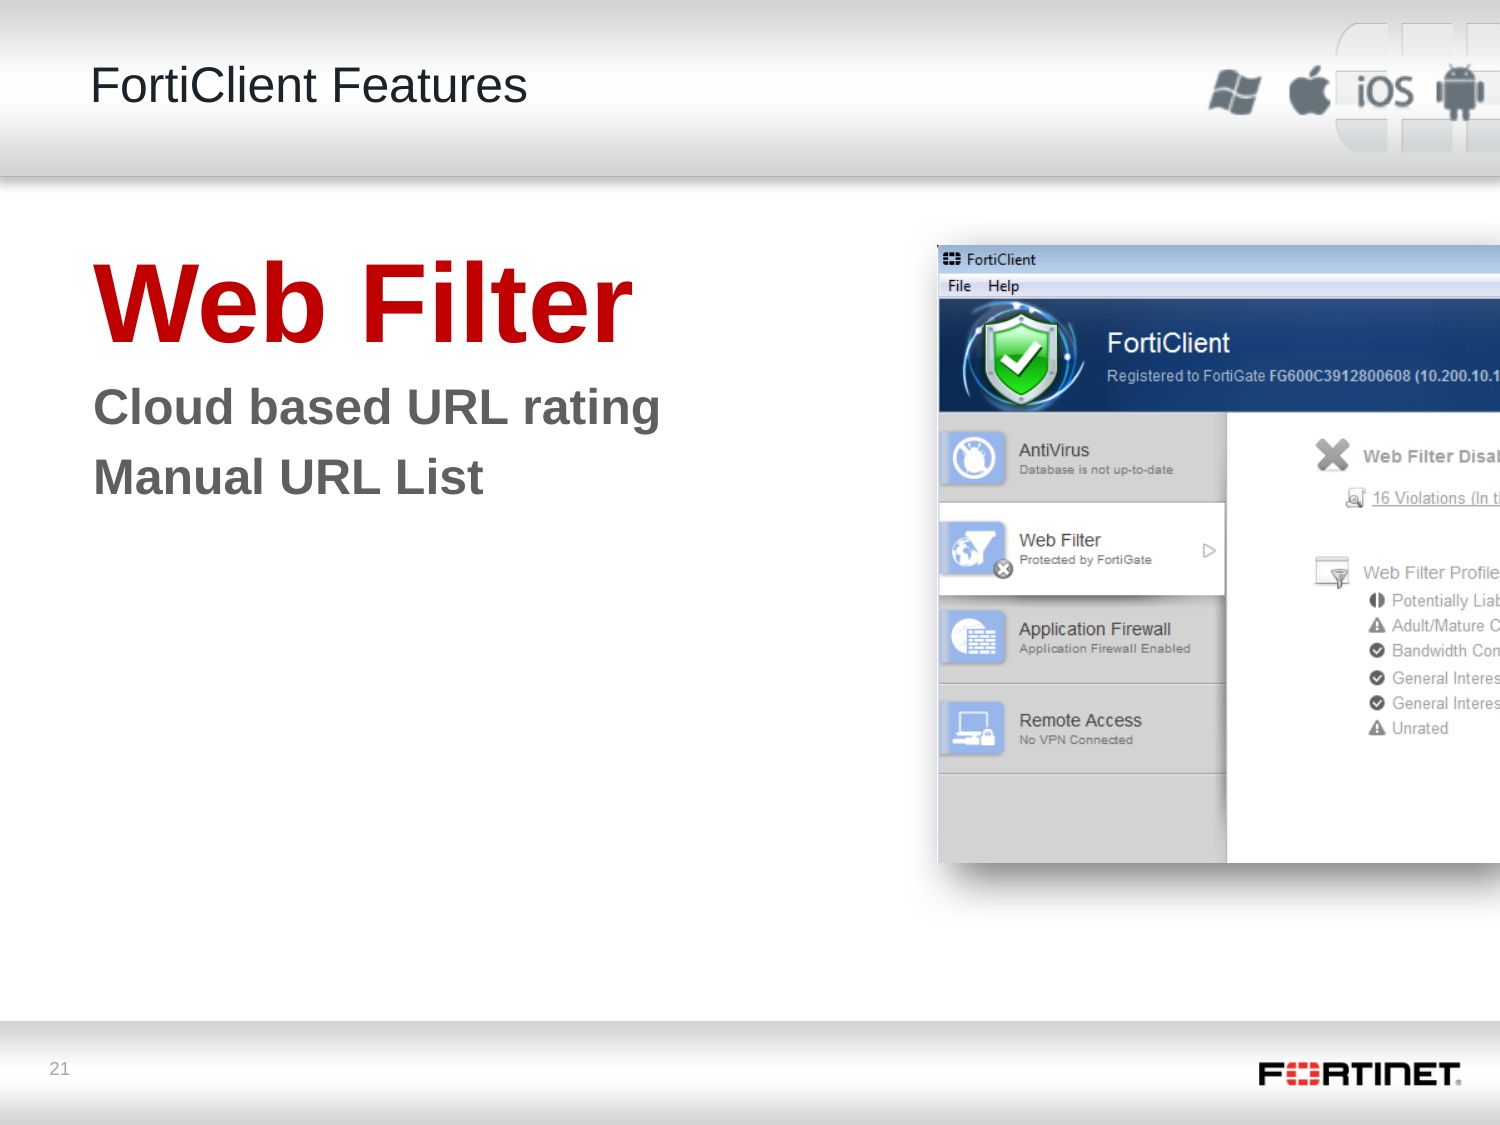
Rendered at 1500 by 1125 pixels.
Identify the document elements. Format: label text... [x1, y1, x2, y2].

text_box Web Filter Cloud based URL rating Manual URL List [78, 222, 1419, 659]
title FortiClient Features [75, 45, 1425, 138]
picture [0, 0, 1500, 1125]
